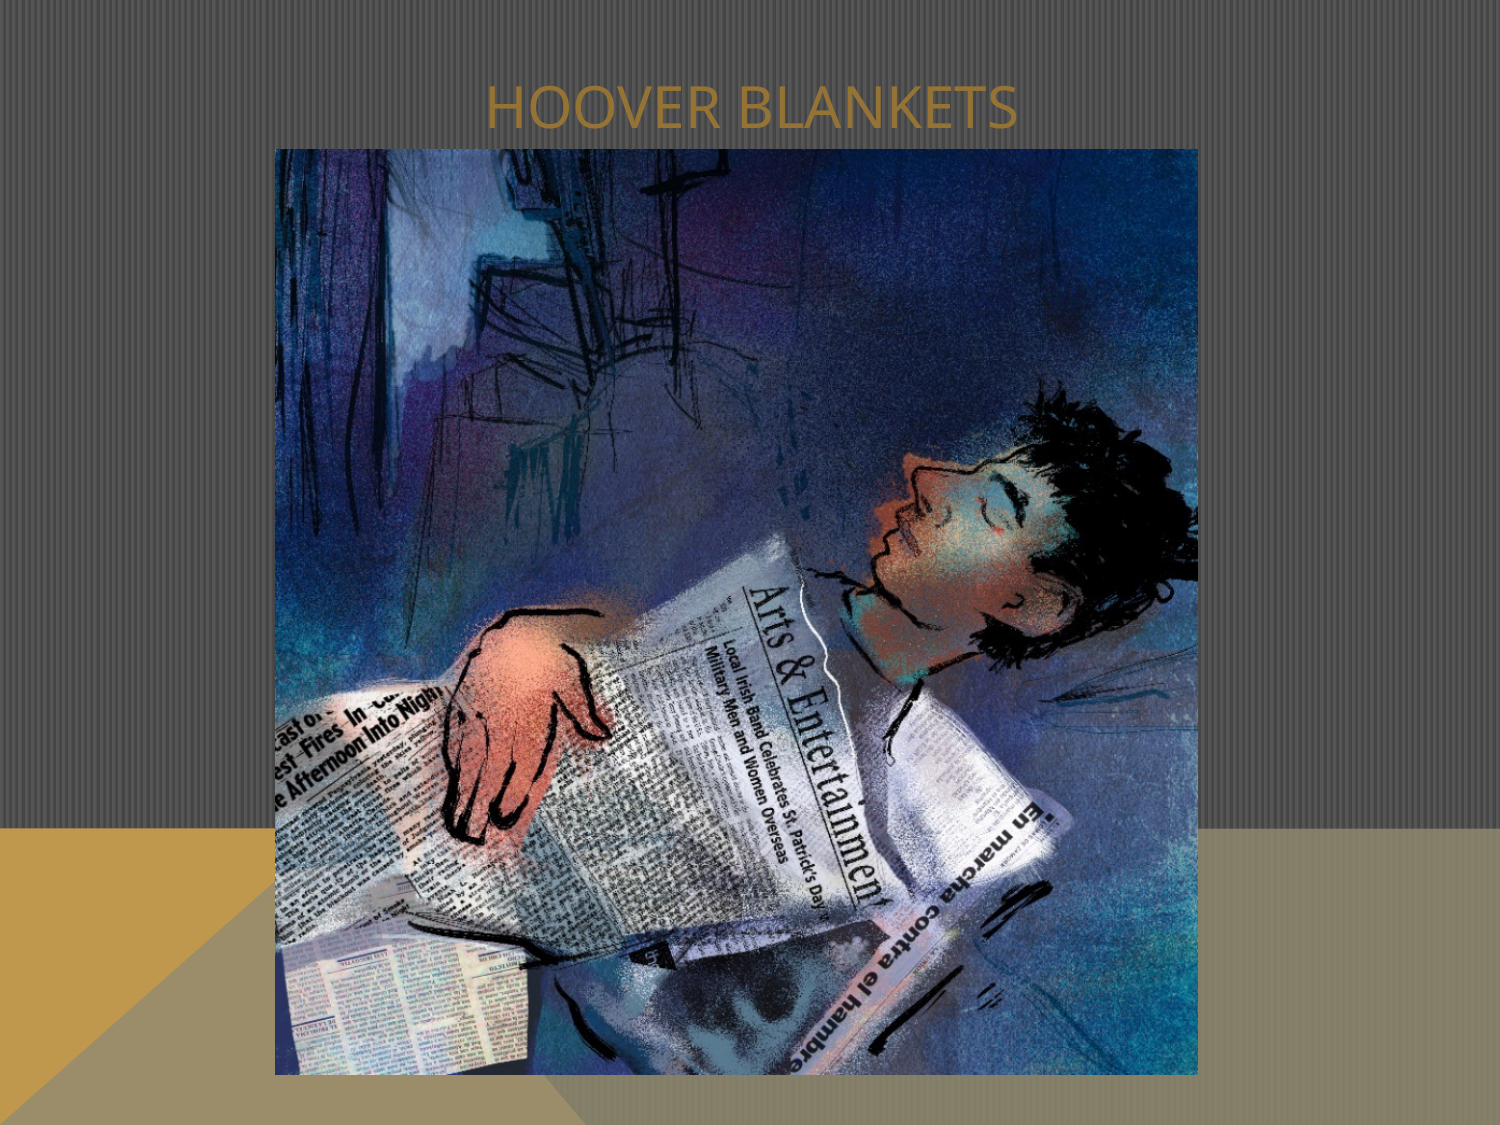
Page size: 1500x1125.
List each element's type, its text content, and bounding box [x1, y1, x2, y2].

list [274, 149, 1199, 1076]
title Hoover blankets [135, 60, 1369, 150]
